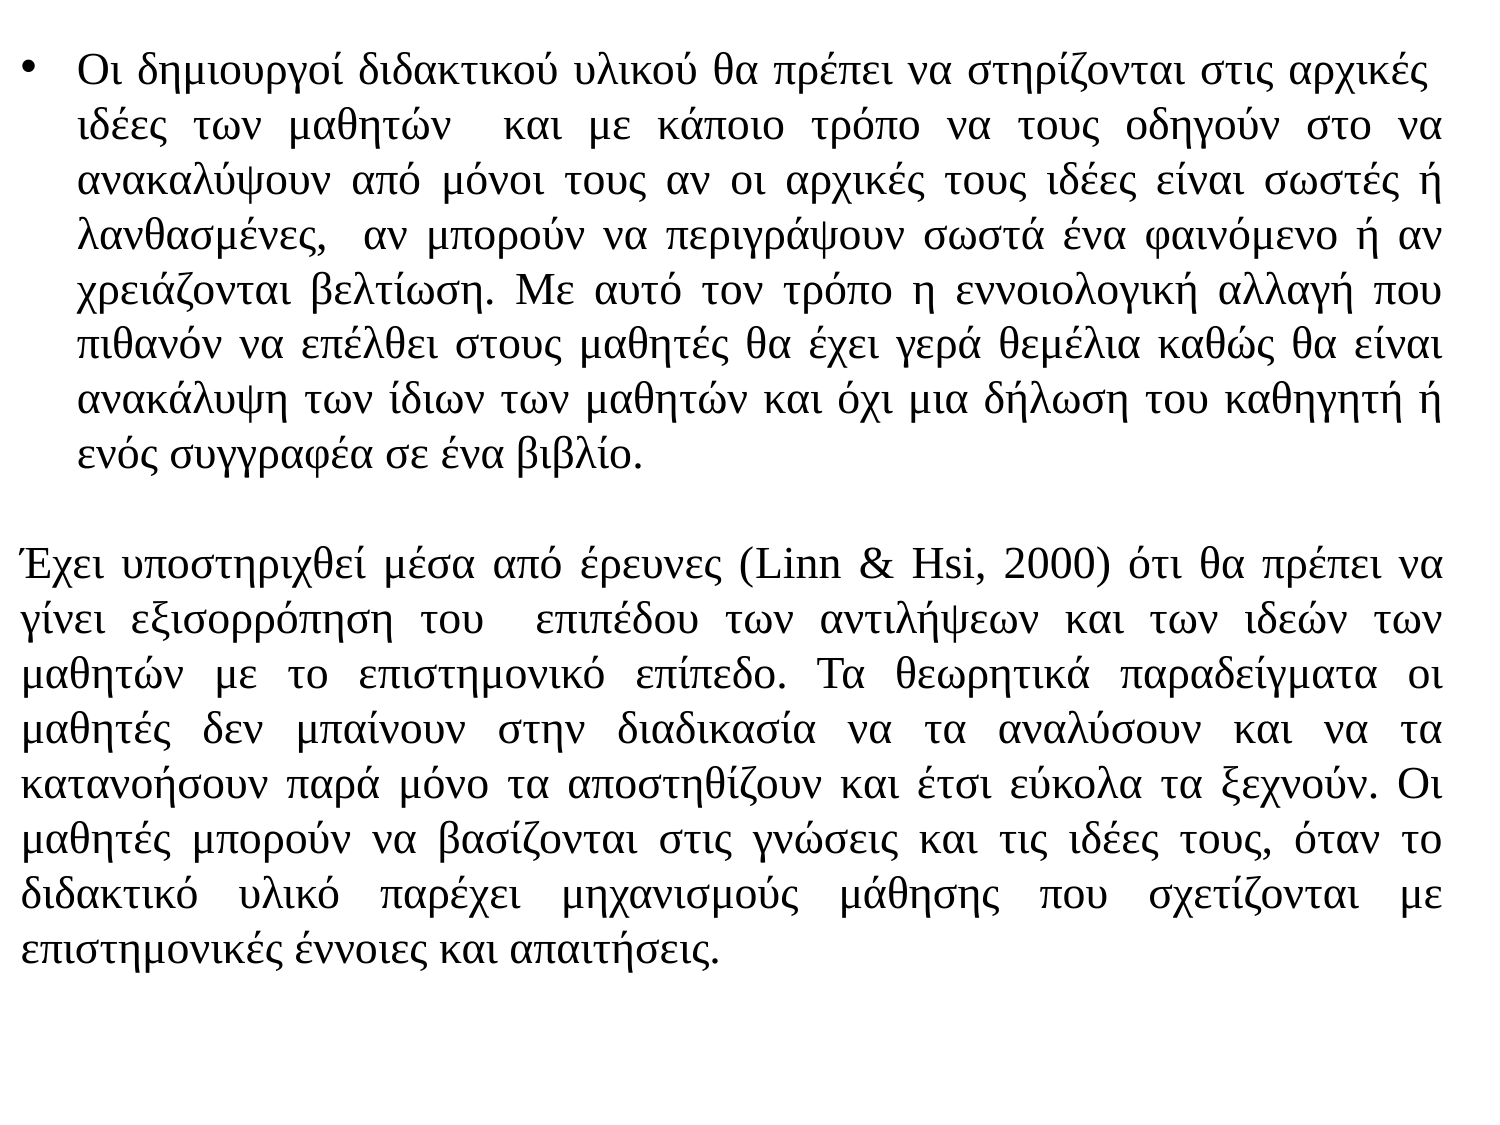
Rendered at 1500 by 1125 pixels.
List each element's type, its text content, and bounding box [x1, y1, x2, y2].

text_box Οι δημιουργοί διδακτικού υλικού θα πρέπει να στηρίζονται στις αρχικές ιδέες των μαθητών και με κάποιο τρόπο να τους οδηγούν στο να ανακαλύψουν από μόνοι τους αν οι αρχικές τους ιδέες είναι σωστές ή λανθασμένες, αν μπορούν να περιγράψουν σωστά ένα φαινόμενο ή αν χρειάζονται βελτίωση. Με αυτό τον τρόπο η εννοιολογική αλλαγή που πιθανόν να επέλθει στους μαθητές θα έχει γερά θεμέλια καθώς θα είναι ανακάλυψη των ίδιων των μαθητών και όχι μια δήλωση του καθηγητή ή ενός συγγραφέα σε ένα βιβλίο. Έχει υποστηριχθεί μέσα από έρευνες (Linn & Hsi, 2000) ότι θα πρέπει να γίνει εξισορρόπηση του επιπέδου των αντιλήψεων και των ιδεών των μαθητών με το επιστημονικό επίπεδο. Τα θεωρητικά παραδείγματα οι μαθητές δεν μπαίνουν στην διαδικασία να τα αναλύσουν και να τα κατανοήσουν παρά μόνο τα αποστηθίζουν και έτσι εύκολα τα ξεχνούν. Οι μαθητές μπορούν να βασίζονται στις γνώσεις και τις ιδέες τους, όταν το διδακτικό υλικό παρέχει μηχανισμούς μάθησης που σχετίζονται με επιστημονικές έννοιες και απαιτήσεις. [5, 30, 1459, 981]
